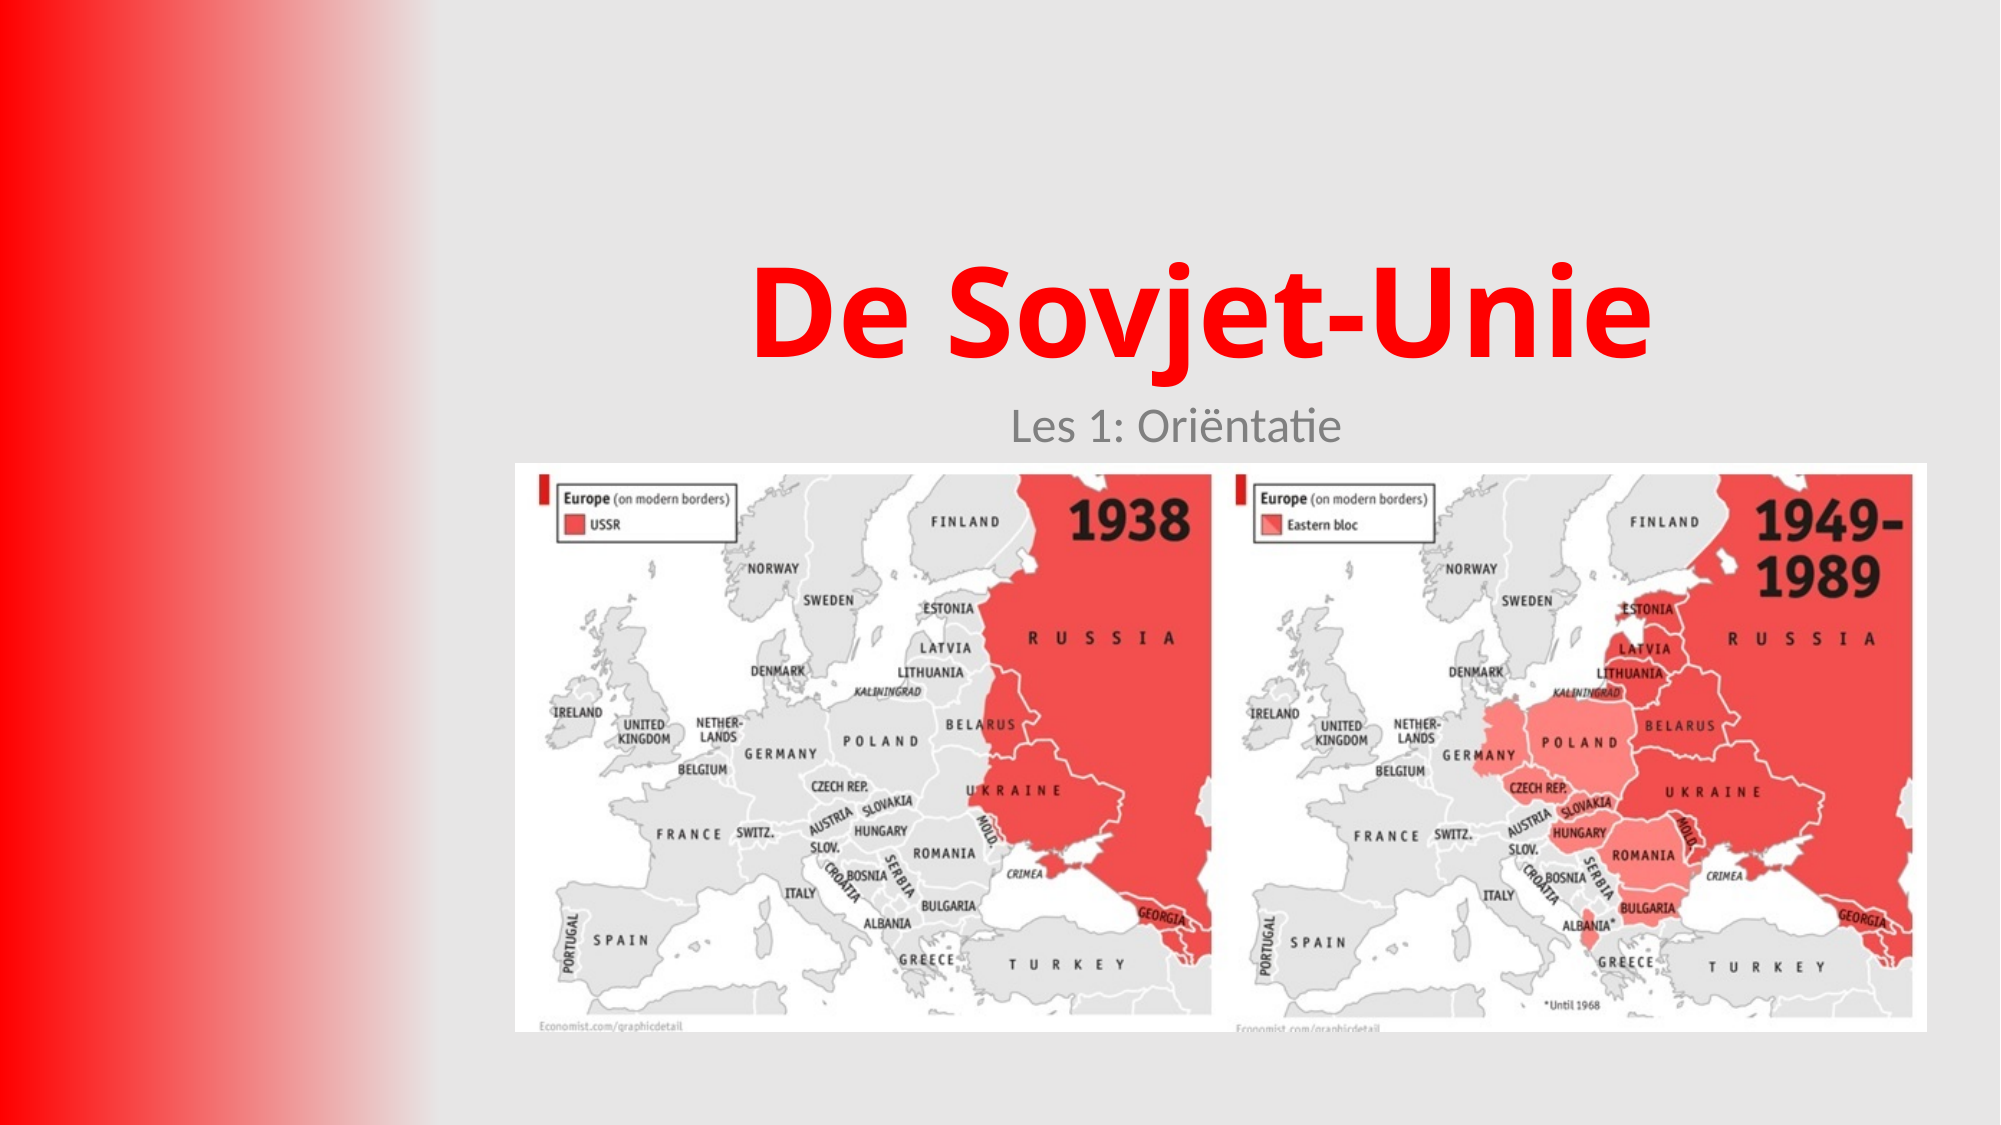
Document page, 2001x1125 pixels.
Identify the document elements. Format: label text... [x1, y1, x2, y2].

subtitle Les 1: Oriëntatie [426, 391, 1927, 664]
title De Sovjet-Unie [451, 169, 1952, 392]
picture [514, 463, 1927, 1032]
